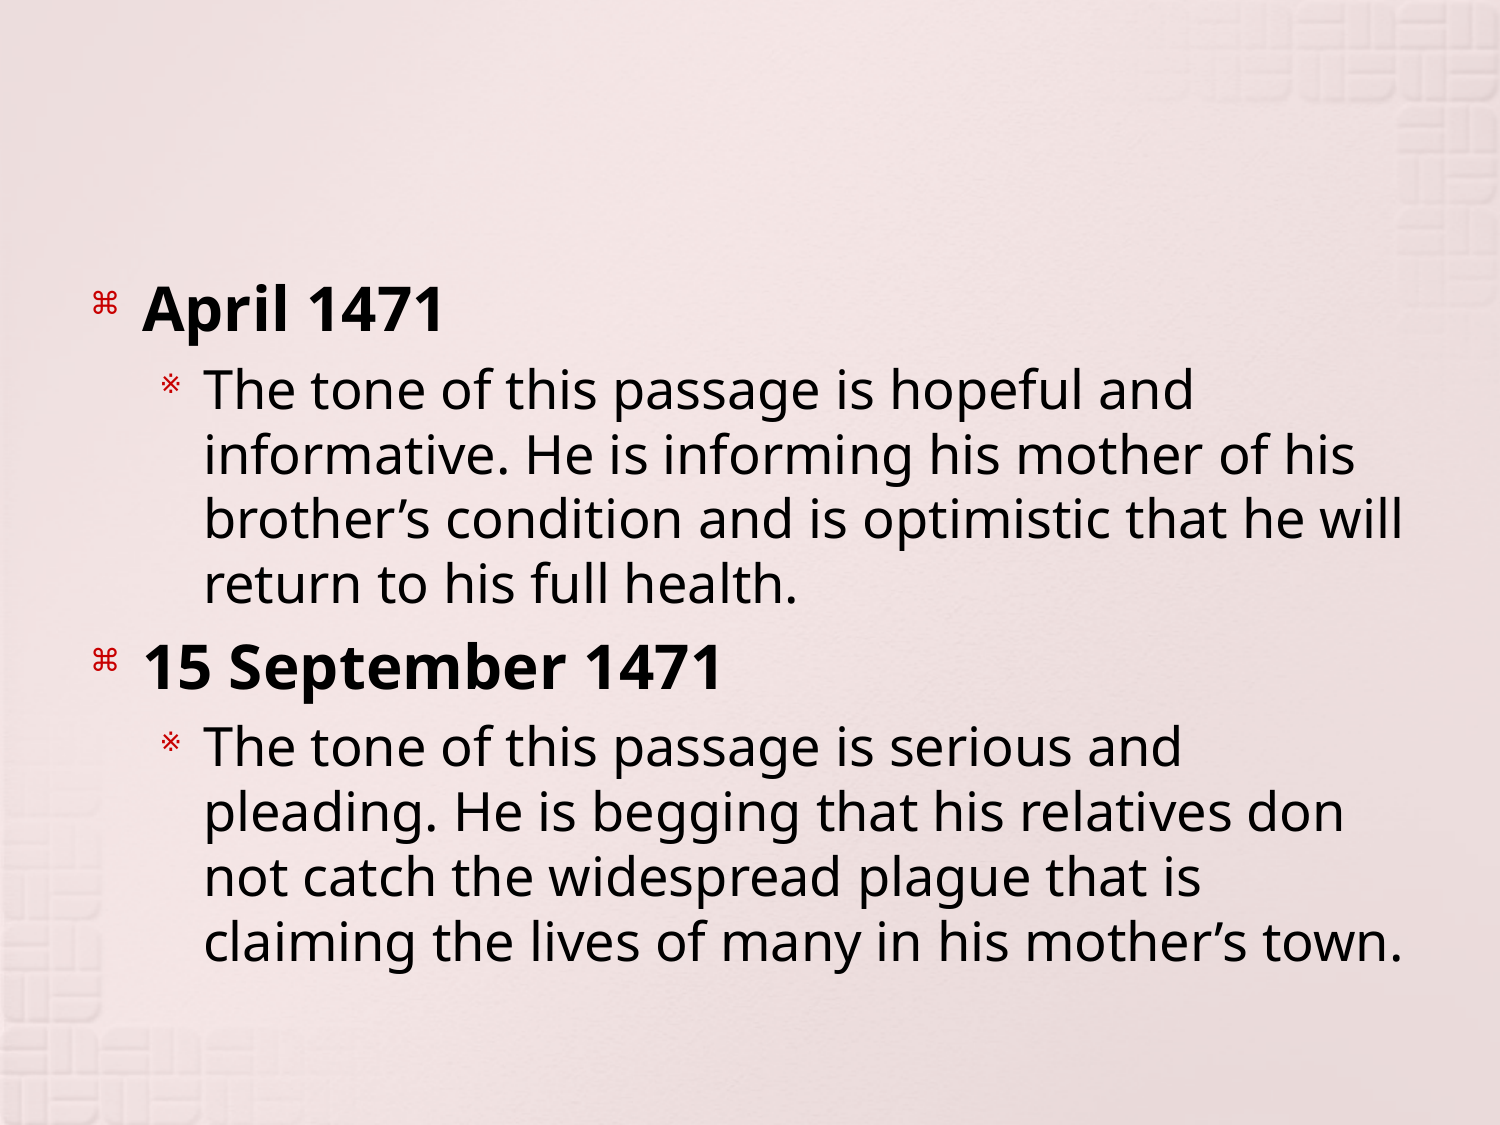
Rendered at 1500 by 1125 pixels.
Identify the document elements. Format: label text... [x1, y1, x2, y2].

list April 1471 The tone of this passage is hopeful and informative. He is informing his mother of his brother’s condition and is optimistic that he will return to his full health. 15 September 1471 The tone of this passage is serious and pleading. He is begging that his relatives don not catch the widespread plague that is claiming the lives of many in his mother’s town. [75, 262, 1425, 1005]
